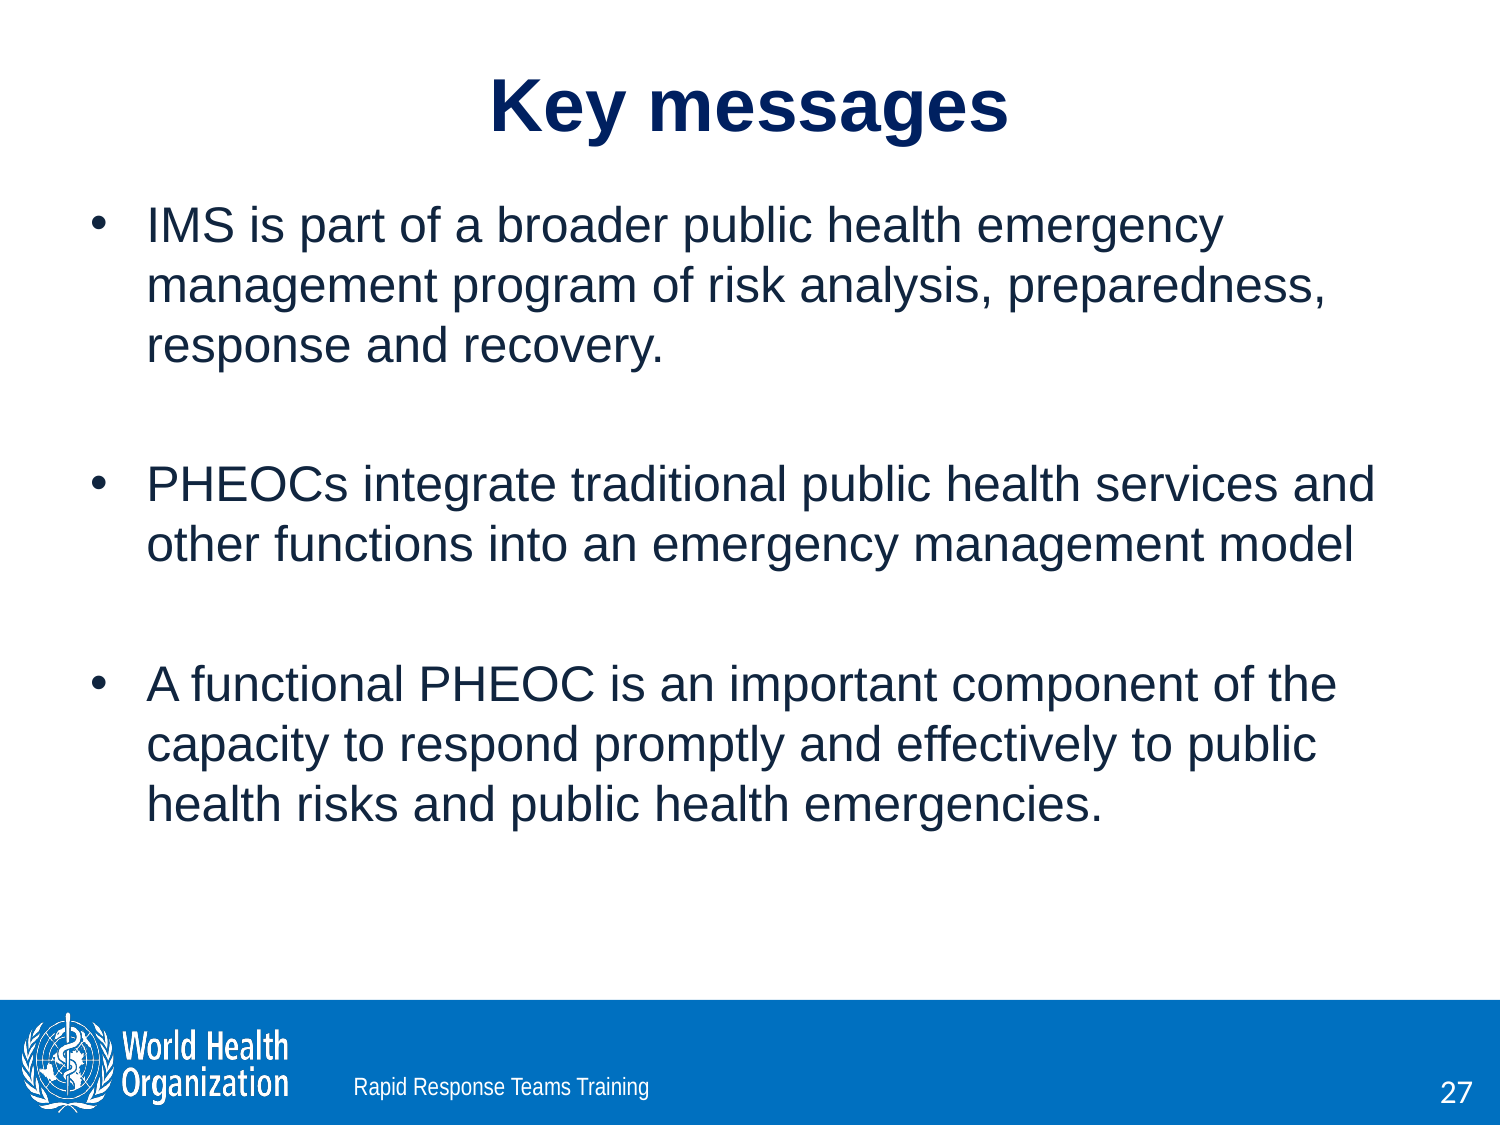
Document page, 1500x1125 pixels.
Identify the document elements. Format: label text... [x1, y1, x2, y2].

picture [21, 1012, 288, 1113]
list IMS is part of a broader public health emergency management program of risk analysis, preparedness, response and recovery. PHEOCs integrate traditional public health services and other functions into an emergency management model A functional PHEOC is an important component of the capacity to respond promptly and effectively to public health risks and public health emergencies. [75, 184, 1425, 927]
title Key messages [75, 7, 1425, 184]
